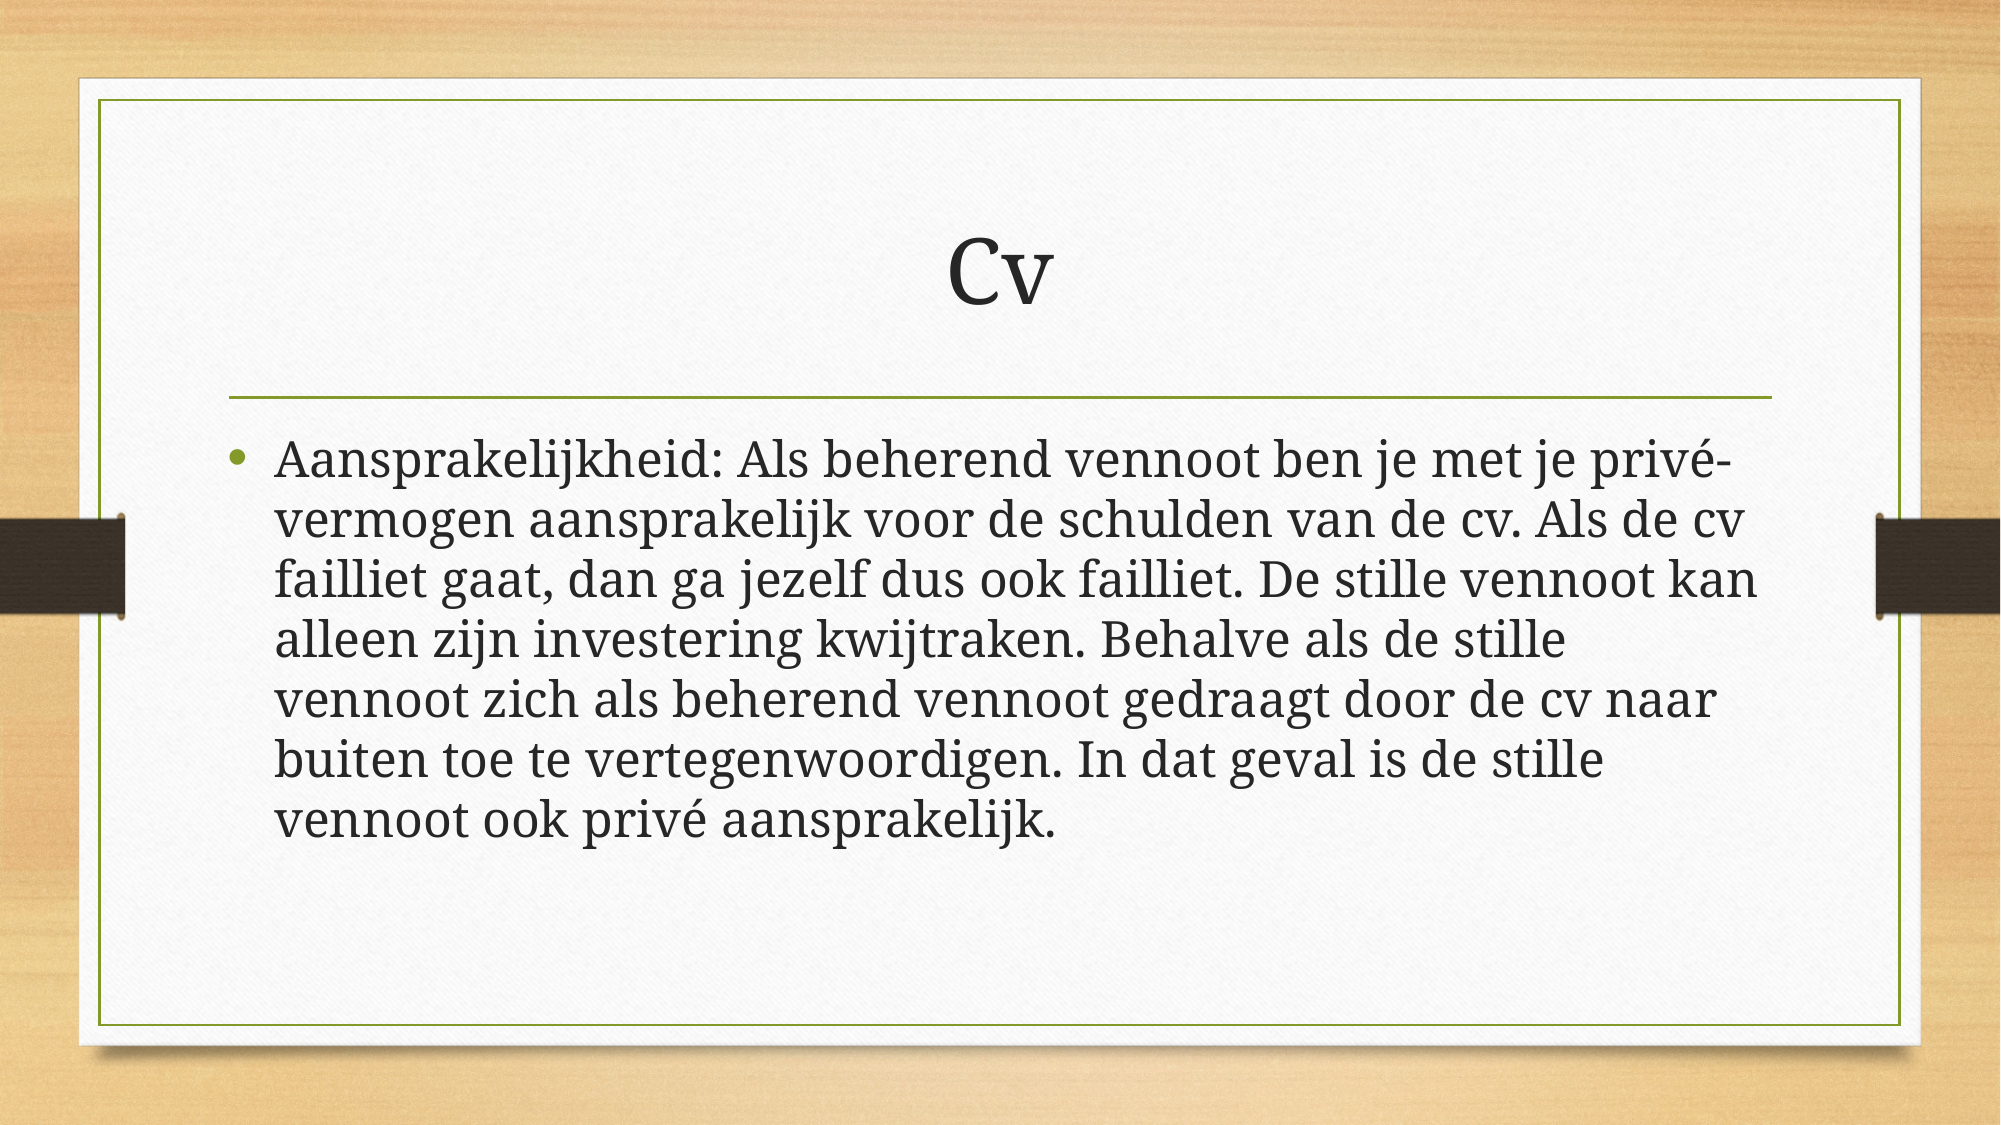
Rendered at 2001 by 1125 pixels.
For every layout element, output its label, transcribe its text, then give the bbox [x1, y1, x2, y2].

picture [0, 0, 2001, 1125]
title Cv [212, 161, 1788, 375]
list Aansprakelijkheid: Als beherend vennoot ben je met je privé-vermogen aansprakelijk voor de schulden van de cv. Als de cv failliet gaat, dan ga jezelf dus ook failliet. De stille vennoot kan alleen zijn investering kwijtraken. Behalve als de stille vennoot zich als beherend vennoot gedraagt door de cv naar buiten toe te vertegenwoordigen. In dat geval is de stille vennoot ook privé aansprakelijk. [212, 419, 1788, 964]
